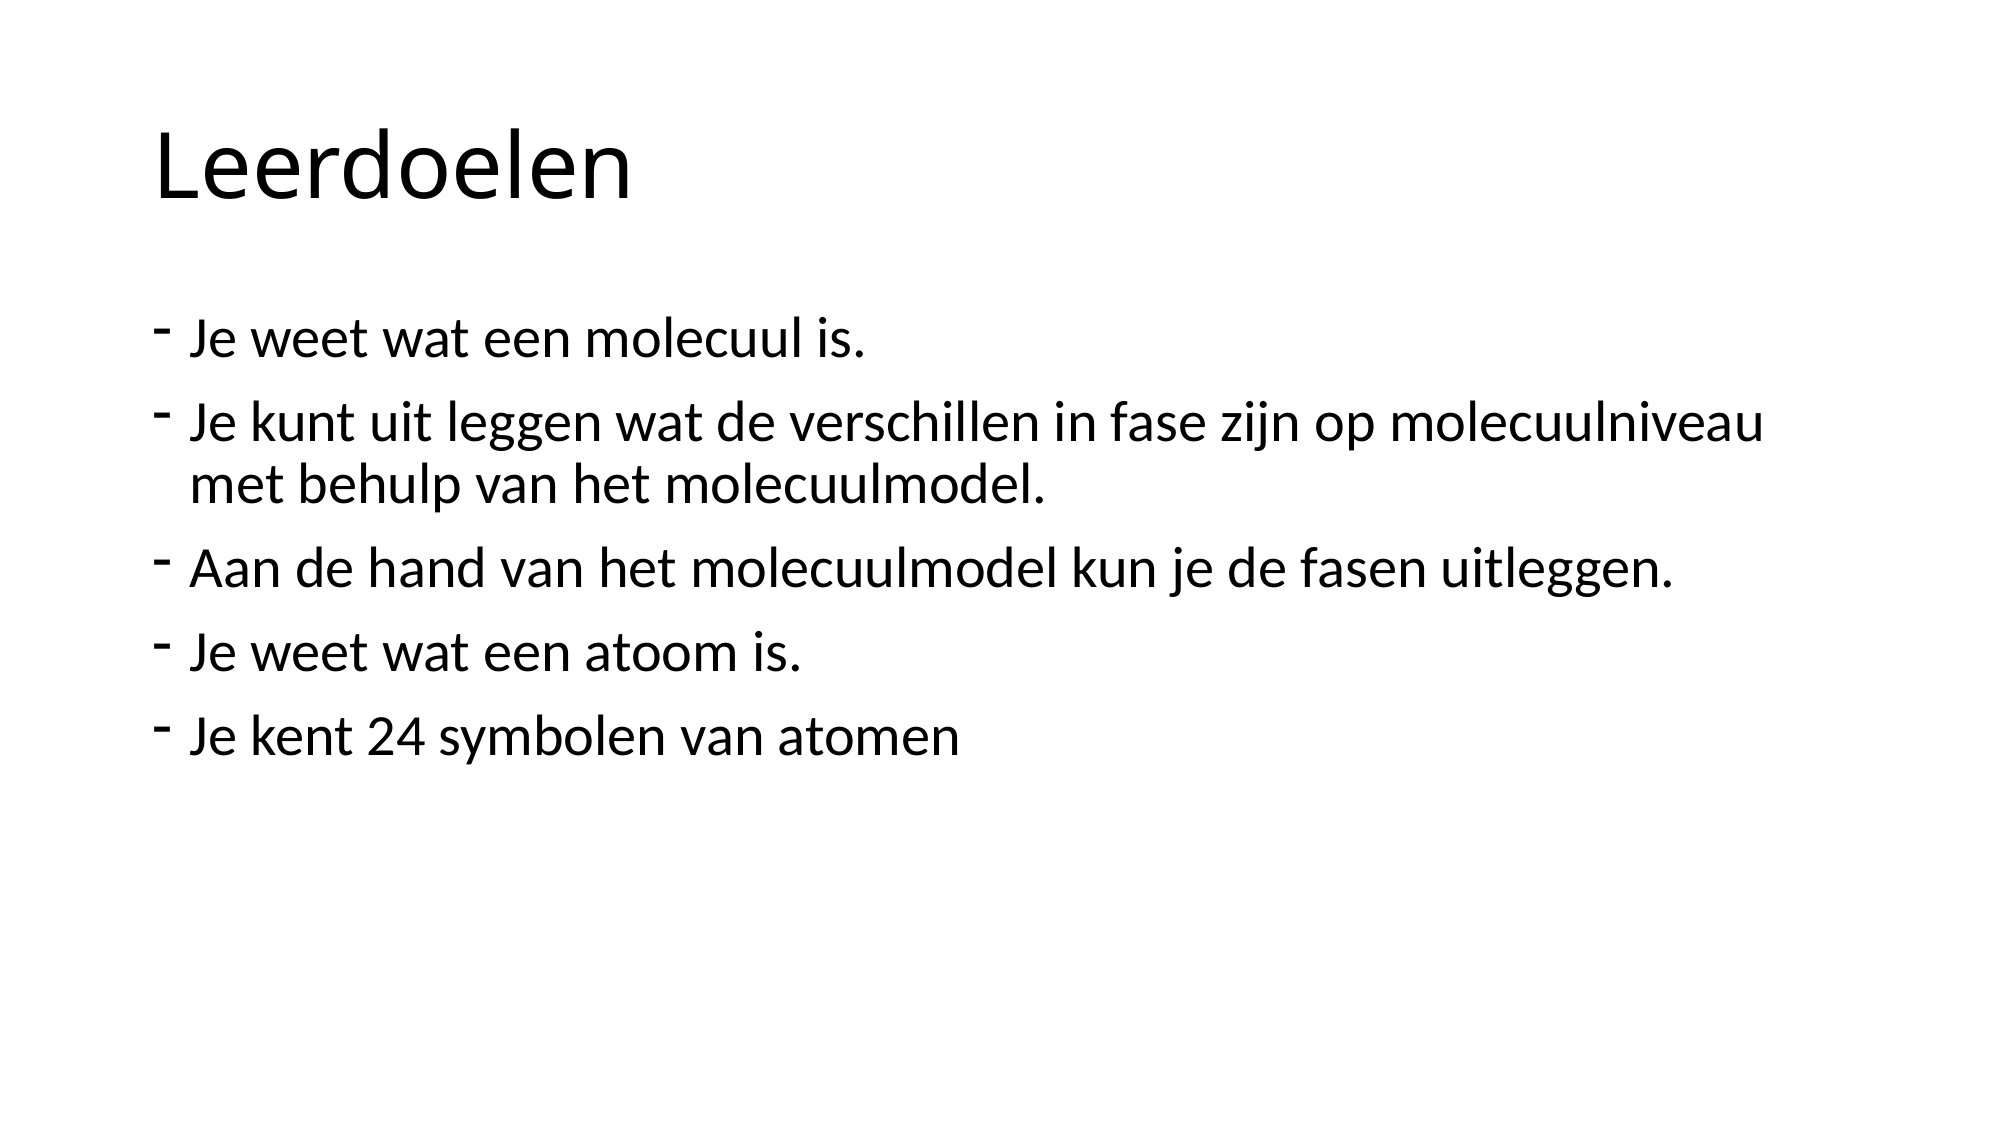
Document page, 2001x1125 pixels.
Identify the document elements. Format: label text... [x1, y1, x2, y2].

title Leerdoelen [137, 59, 1863, 278]
list Je weet wat een molecuul is. Je kunt uit leggen wat de verschillen in fase zijn op molecuulniveau met behulp van het molecuulmodel. Aan de hand van het molecuulmodel kun je de fasen uitleggen. Je weet wat een atoom is. Je kent 24 symbolen van atomen [137, 299, 1863, 1014]
